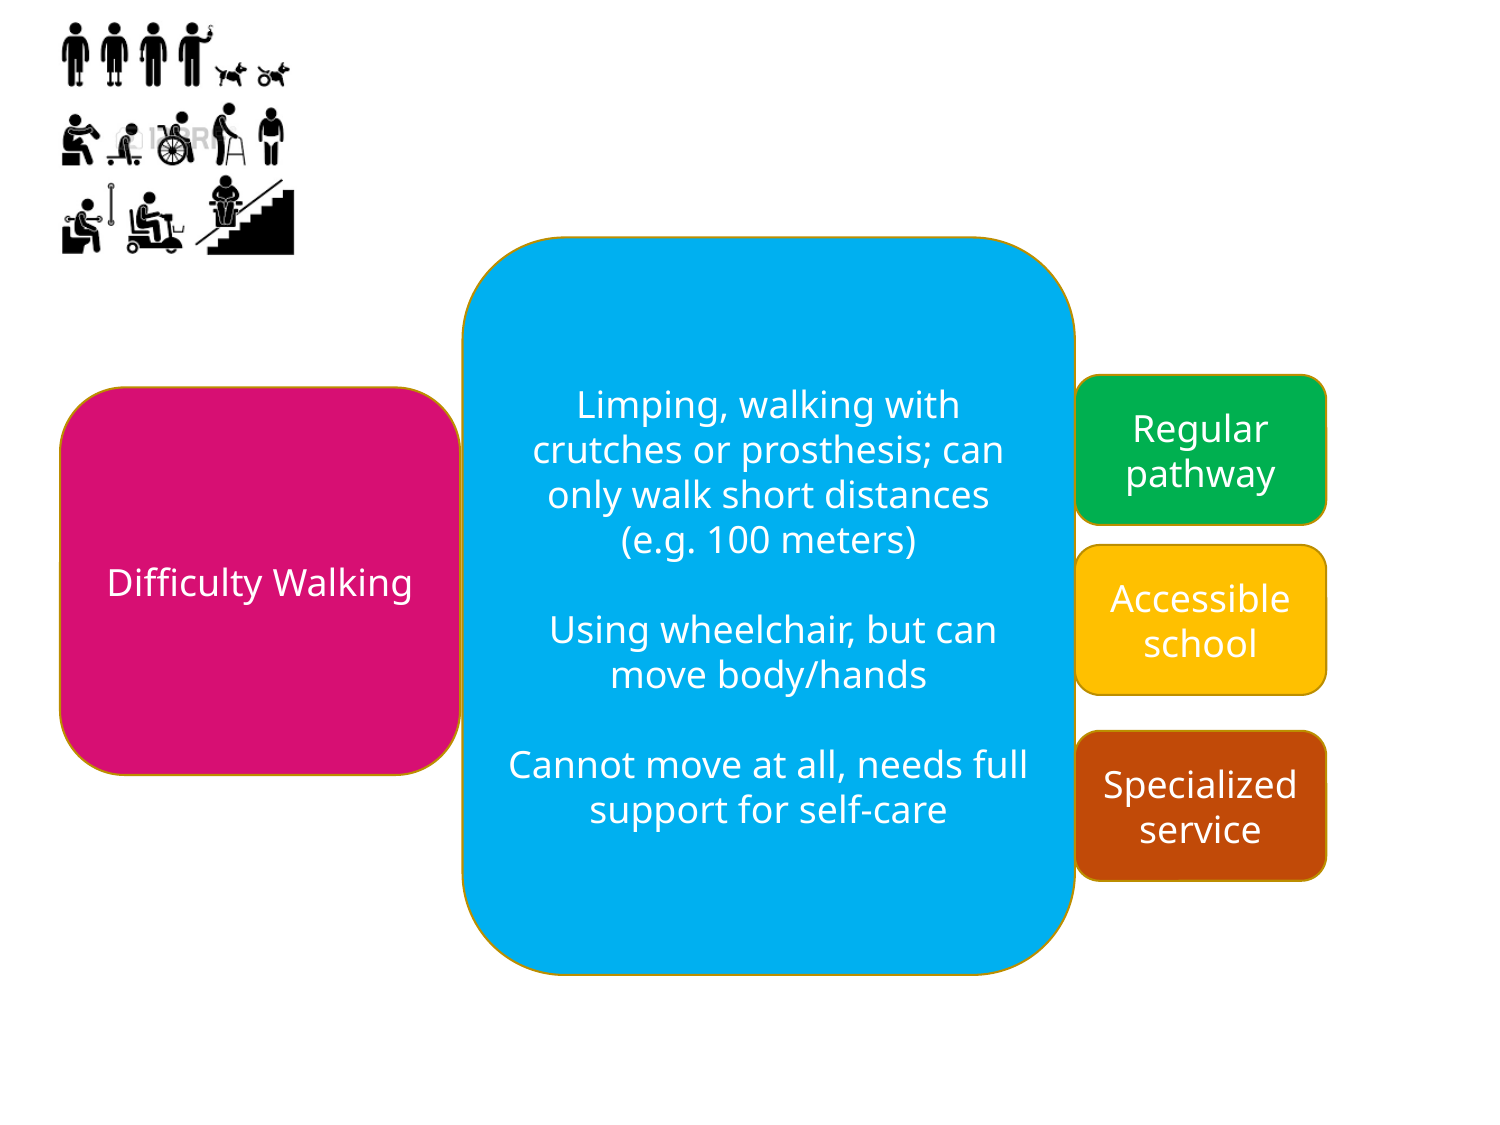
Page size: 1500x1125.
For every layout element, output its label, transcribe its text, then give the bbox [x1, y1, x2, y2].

text_box Limping, walking with crutches or prosthesis; can only walk short distances (e.g. 100 meters) Using wheelchair, but can move body/hands Cannot move at all, needs full support for self-care [461, 236, 1076, 976]
text_box Specialized service [1073, 729, 1328, 882]
text_box Difficulty Walking [58, 386, 461, 777]
picture [49, 12, 302, 265]
text_box Accessible school [1073, 543, 1328, 696]
text_box Regular pathway [1073, 373, 1328, 526]
